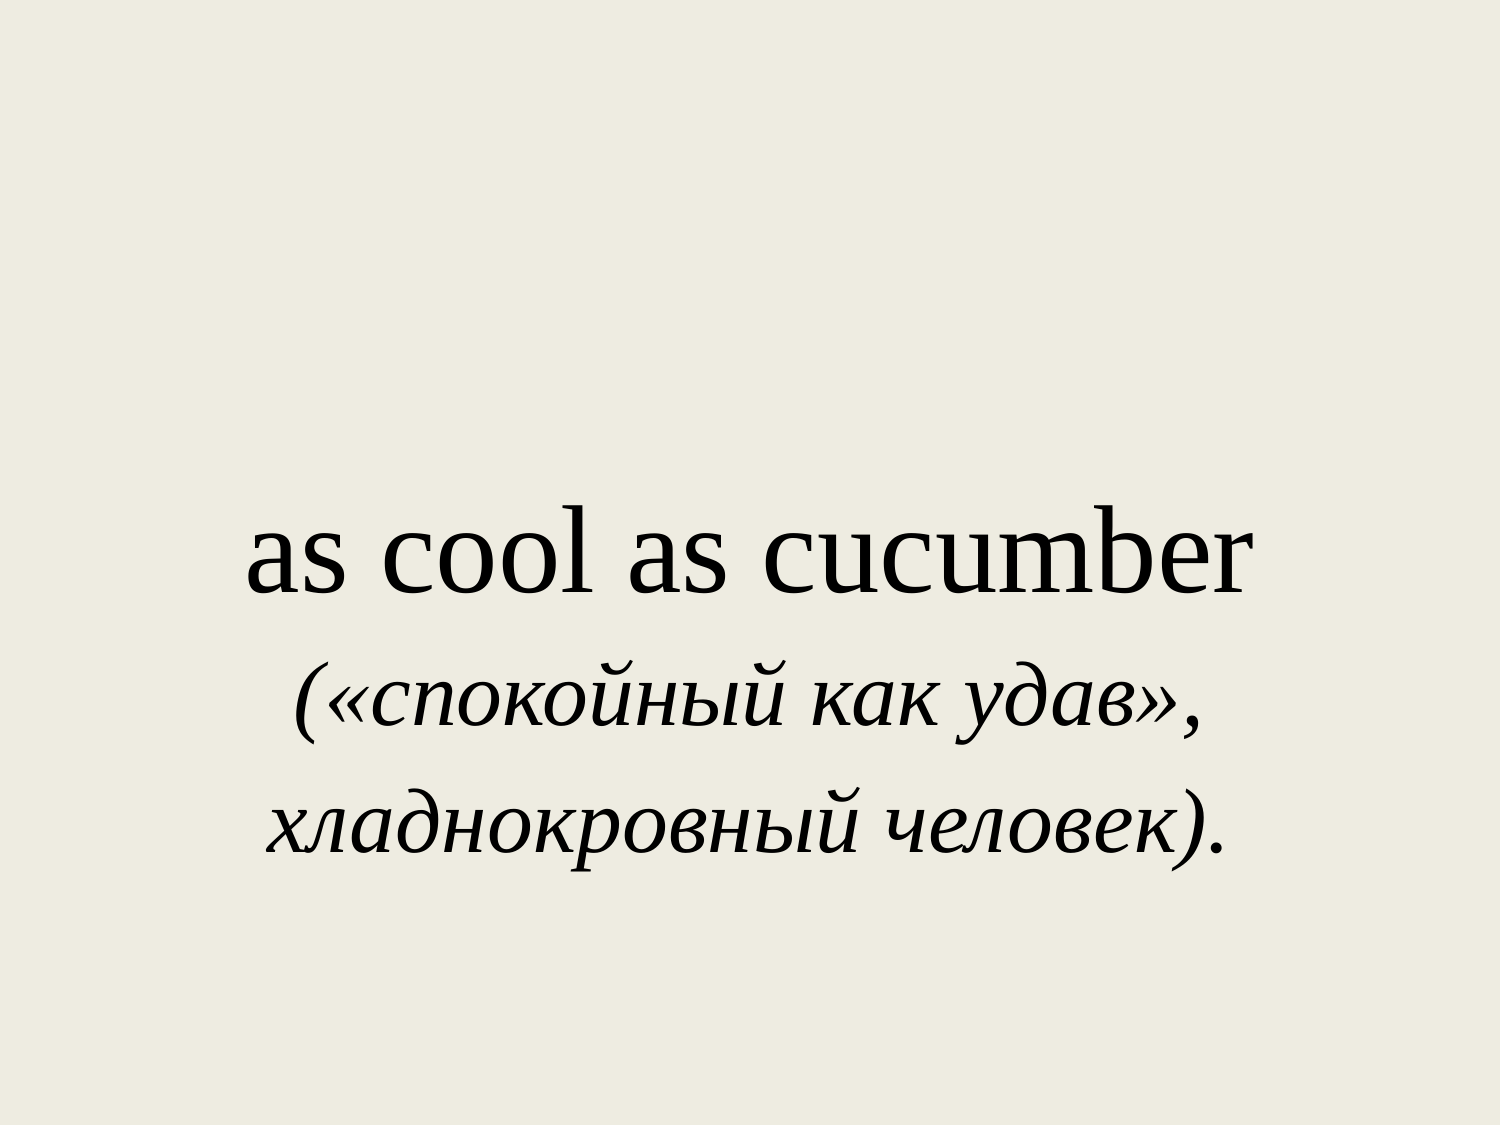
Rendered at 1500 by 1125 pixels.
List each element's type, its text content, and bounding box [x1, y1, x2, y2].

list as cool as cucumber («спокойный как удав», хладнокровный человек). [75, 262, 1425, 1005]
